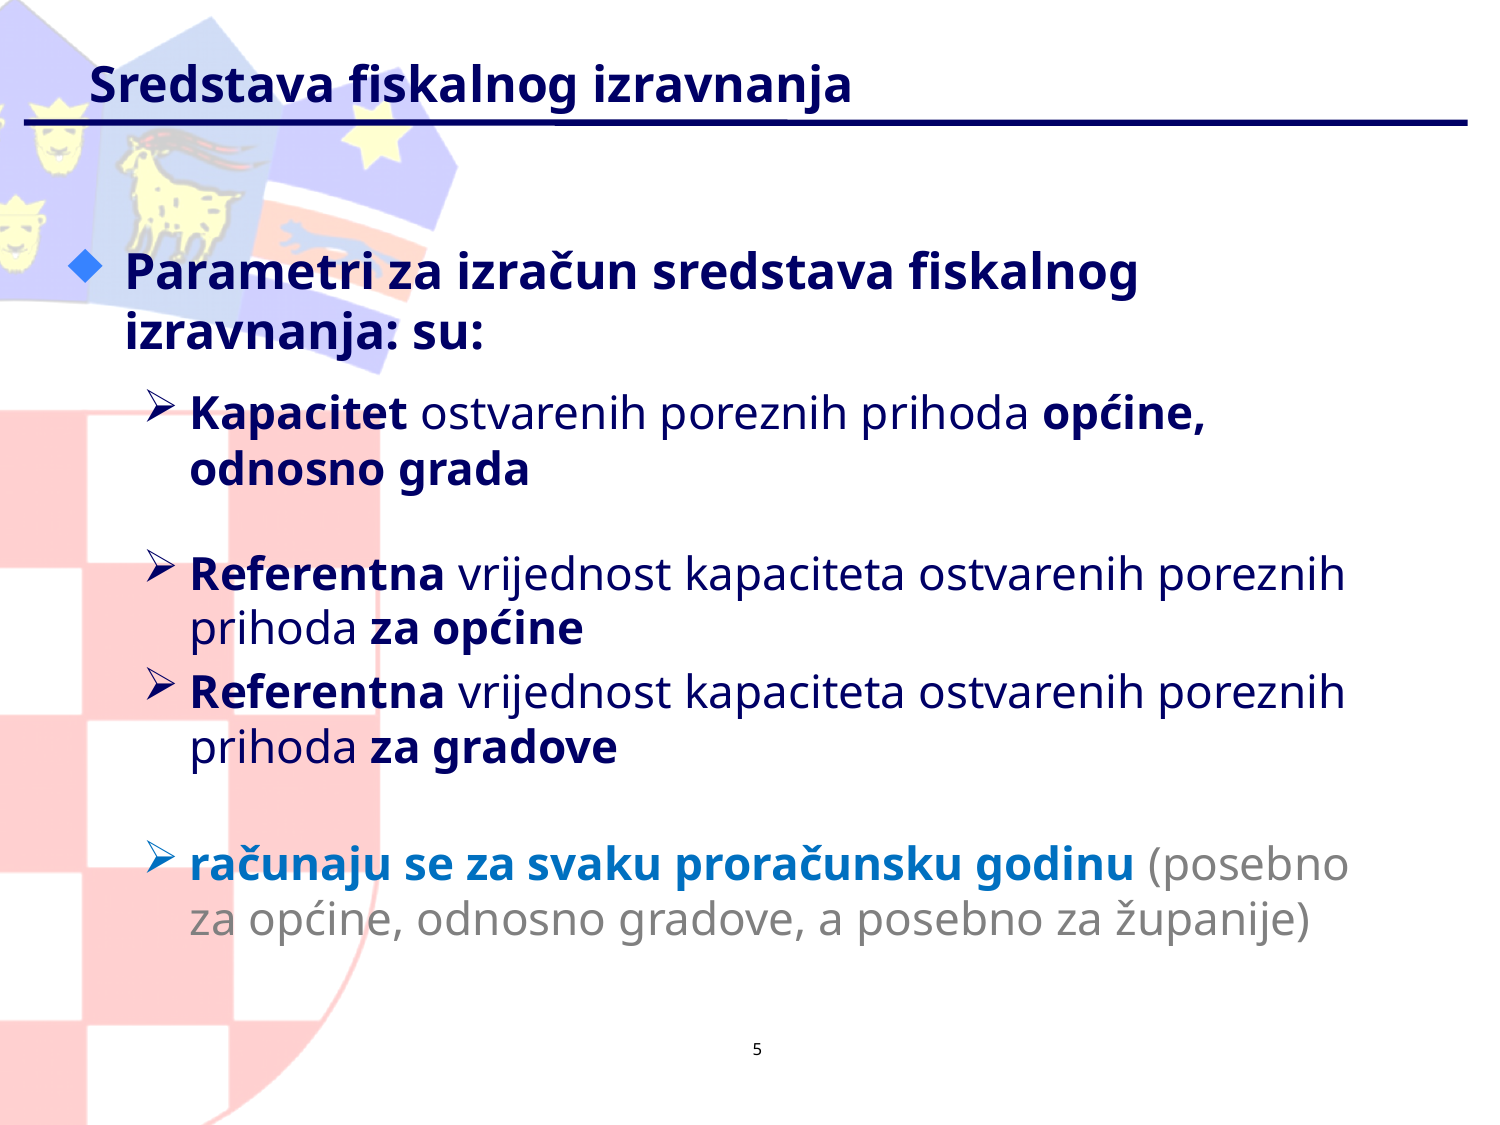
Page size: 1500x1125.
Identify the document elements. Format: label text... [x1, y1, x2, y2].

list Parametri za izračun sredstava fiskalnog izravnanja: su: Kapacitet ostvarenih poreznih prihoda općine, odnosno grada Referentna vrijednost kapaciteta ostvarenih poreznih prihoda za općine Referentna vrijednost kapaciteta ostvarenih poreznih prihoda za gradove računaju se za svaku proračunsku godinu (posebno za općine, odnosno gradove, a posebno za županije) [53, 231, 1400, 1047]
slide_number 5 [741, 1041, 763, 1062]
title Sredstava fiskalnog izravnanja [75, 45, 1425, 126]
